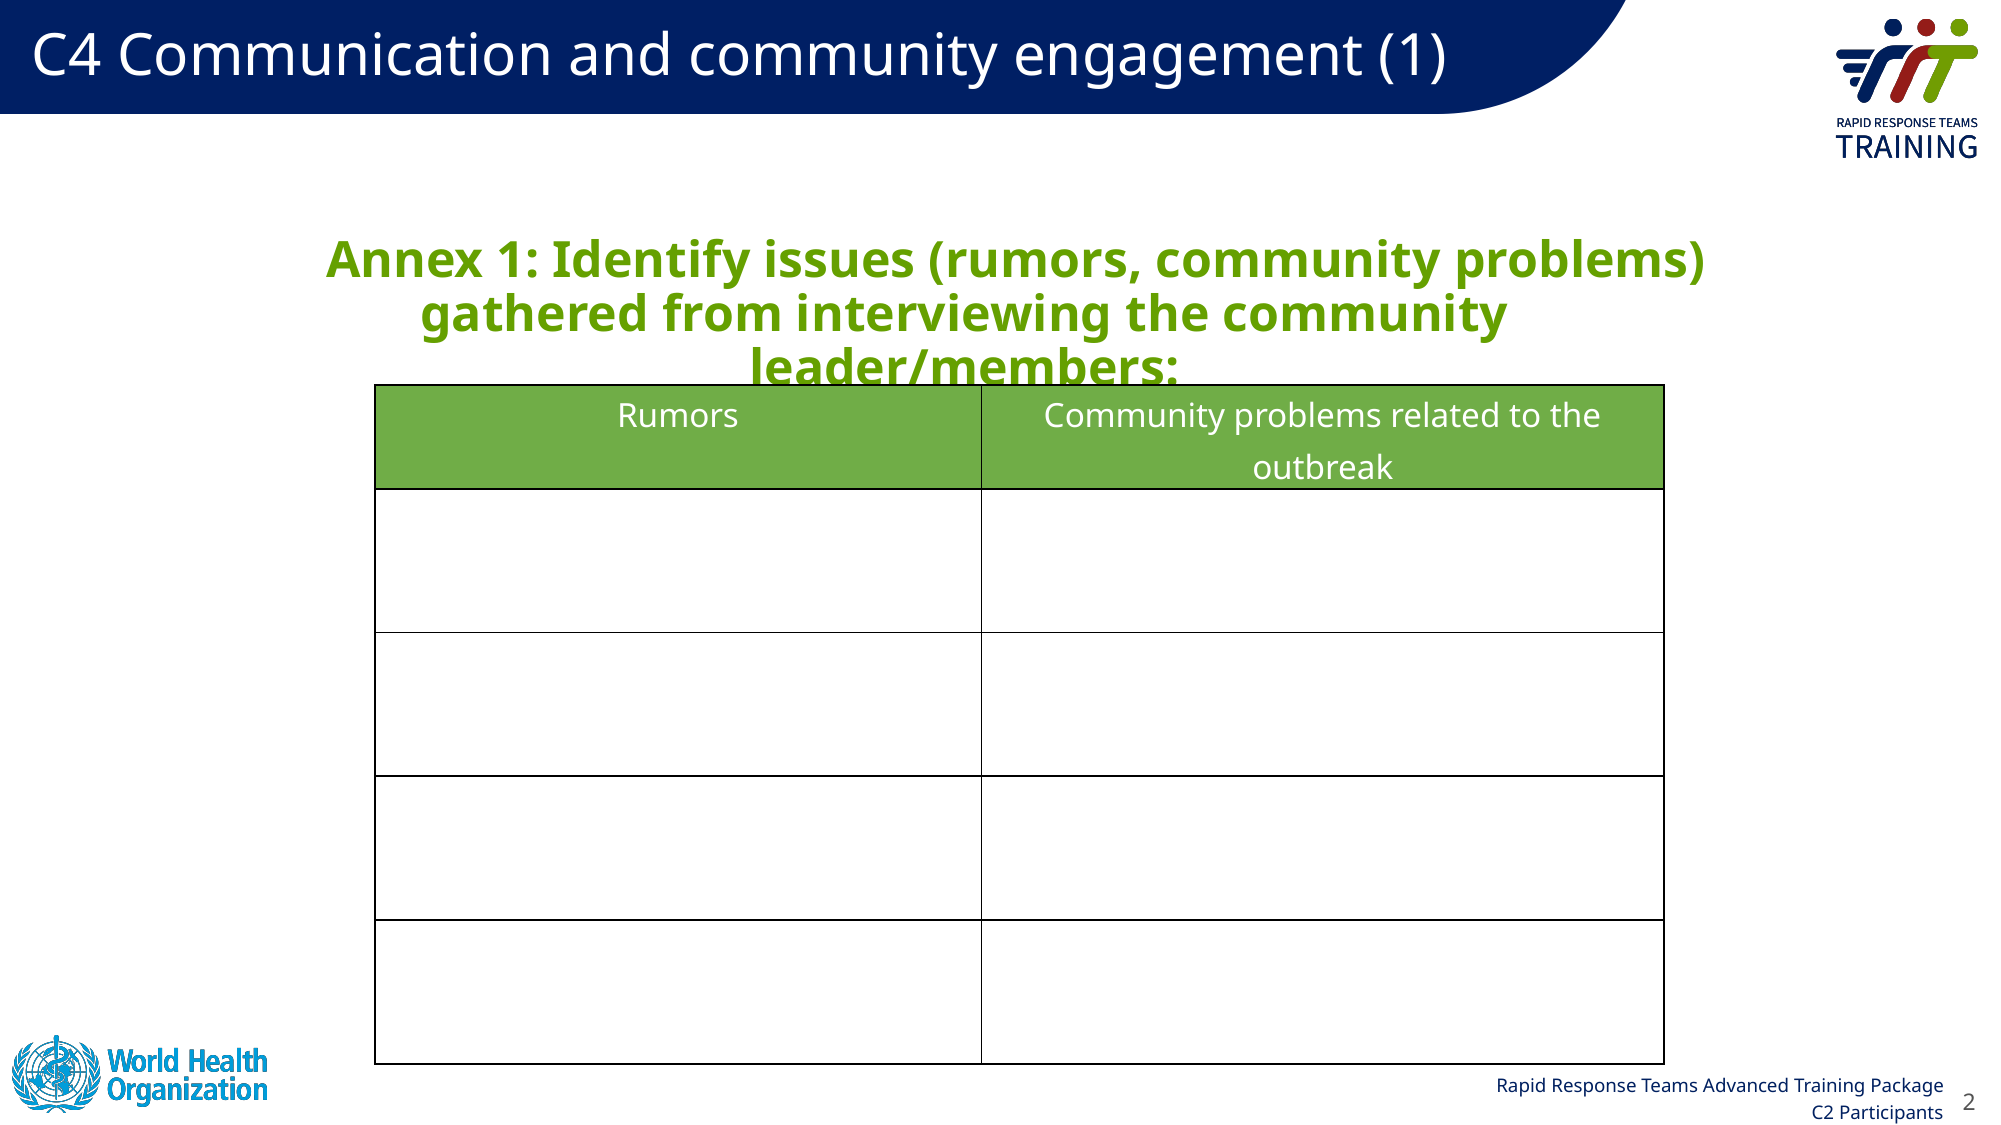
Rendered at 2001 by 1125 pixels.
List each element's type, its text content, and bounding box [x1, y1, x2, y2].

picture [34, 1054, 43, 1078]
picture [40, 1062, 47, 1070]
table_cell [982, 777, 1663, 919]
picture [22, 1062, 26, 1077]
table_cell [376, 633, 981, 775]
title C4 Communication and community engagement (1) [23, 0, 1477, 106]
picture [24, 1054, 36, 1087]
picture [36, 1088, 78, 1105]
table_cell [376, 921, 981, 1063]
picture [12, 1083, 48, 1113]
picture [50, 1108, 62, 1113]
list Annex 1: Identify issues (rumors, community problems) gathered from interviewing the community leader/members: [194, 226, 1735, 462]
table_header Community problems related to the outbreak [982, 386, 1663, 488]
table_header Rumors [376, 386, 981, 488]
picture [71, 1053, 90, 1091]
table_cell [982, 490, 1663, 632]
picture [0, 0, 1650, 114]
table_cell [982, 633, 1663, 775]
picture [30, 1083, 37, 1091]
table_cell [982, 921, 1663, 1063]
picture [59, 1035, 267, 1113]
picture [46, 1056, 54, 1062]
table_cell [376, 777, 981, 919]
table_cell [376, 490, 981, 632]
picture [1835, 19, 1978, 167]
picture [12, 1035, 54, 1068]
